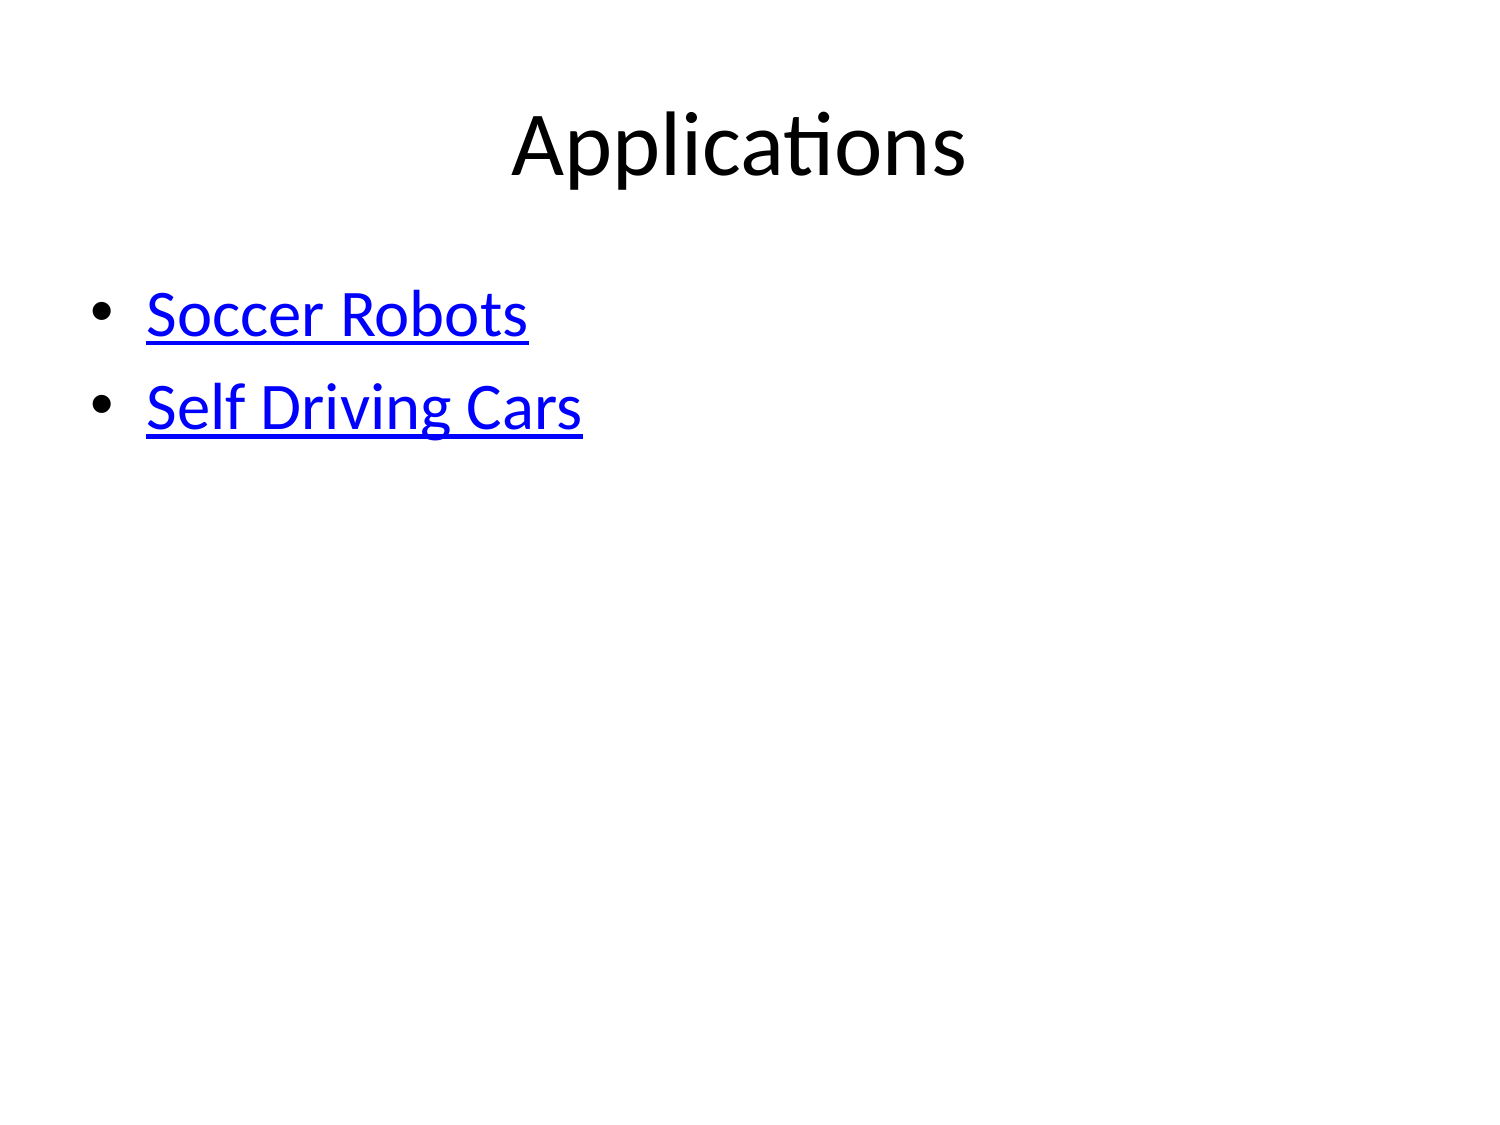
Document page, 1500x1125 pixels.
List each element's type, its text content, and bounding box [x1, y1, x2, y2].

list Soccer Robots Self Driving Cars [75, 262, 1425, 1005]
title Applications [75, 45, 1425, 233]
